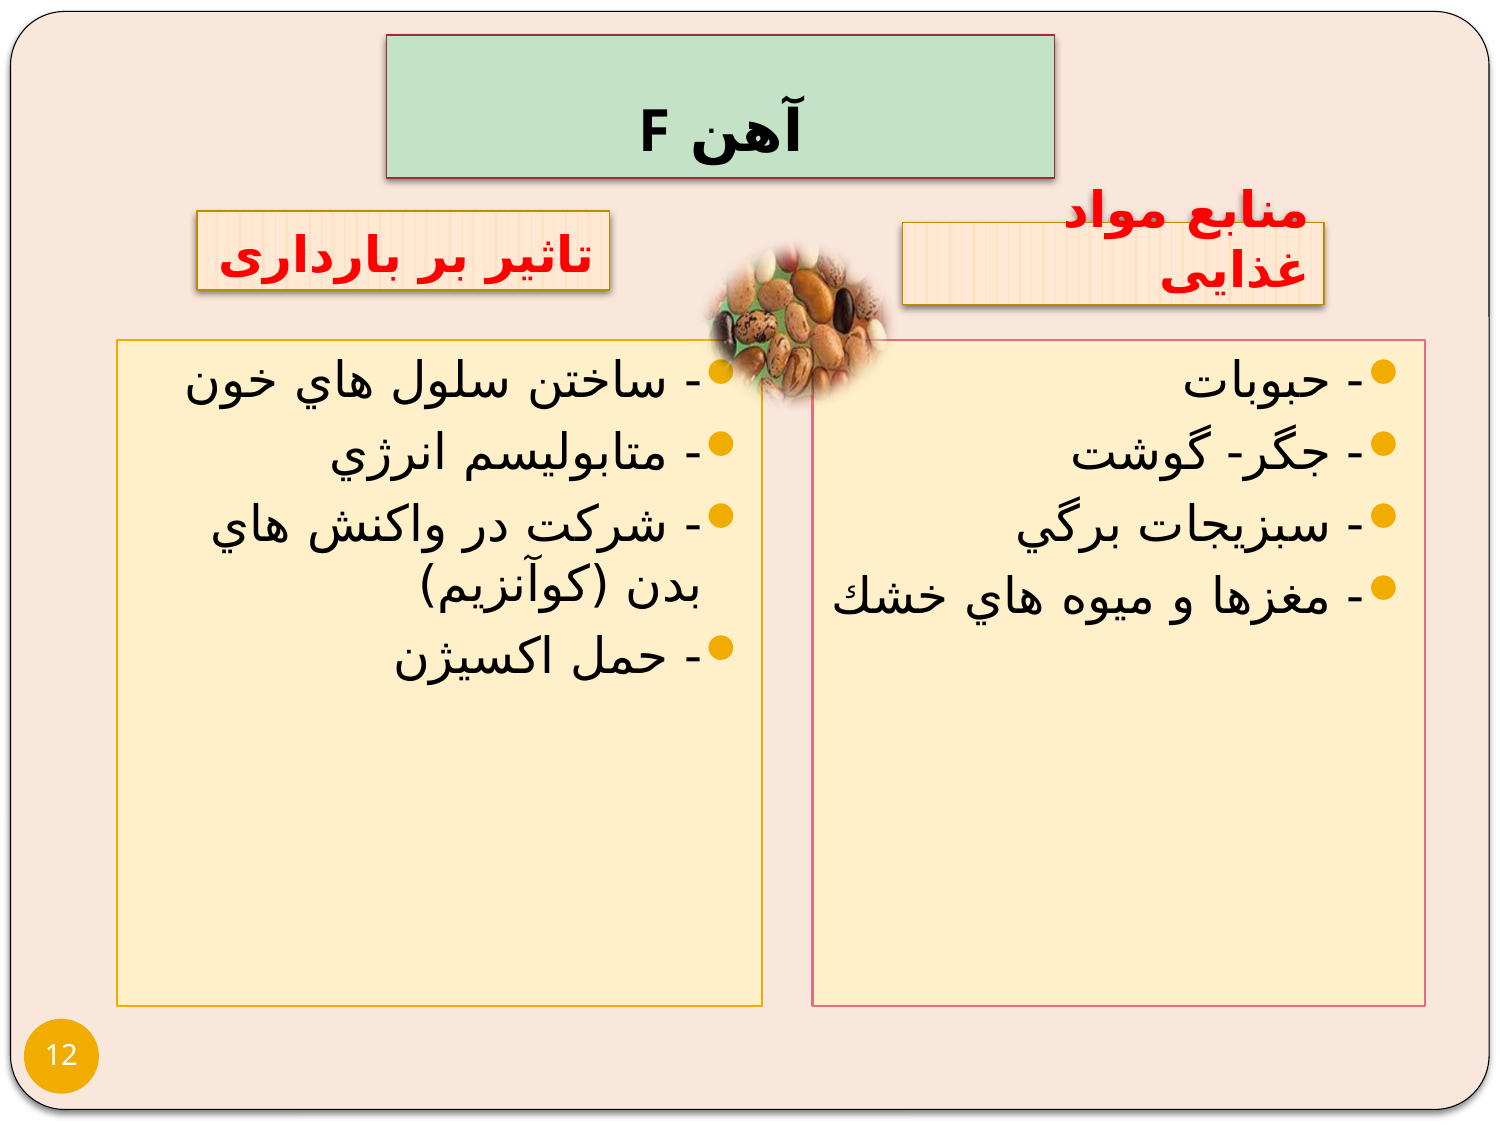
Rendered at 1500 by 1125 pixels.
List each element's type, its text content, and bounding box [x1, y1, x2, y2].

picture [691, 234, 903, 416]
list - حبوبات - جگر- گوشت - سبزيجات برگي - مغزها و ميوه هاي خشك [811, 339, 1426, 1007]
list منابع مواد غذایی [902, 222, 1325, 305]
list تاثیر بر بارداری [196, 210, 610, 291]
list - ساختن سلول هاي خون - متابوليسم انرژي - شركت در واكنش هاي بدن (كوآنزيم) - حمل اكسيژن [116, 339, 763, 1007]
slide_number 12 [23, 1018, 99, 1094]
title آهن F [386, 34, 1055, 179]
